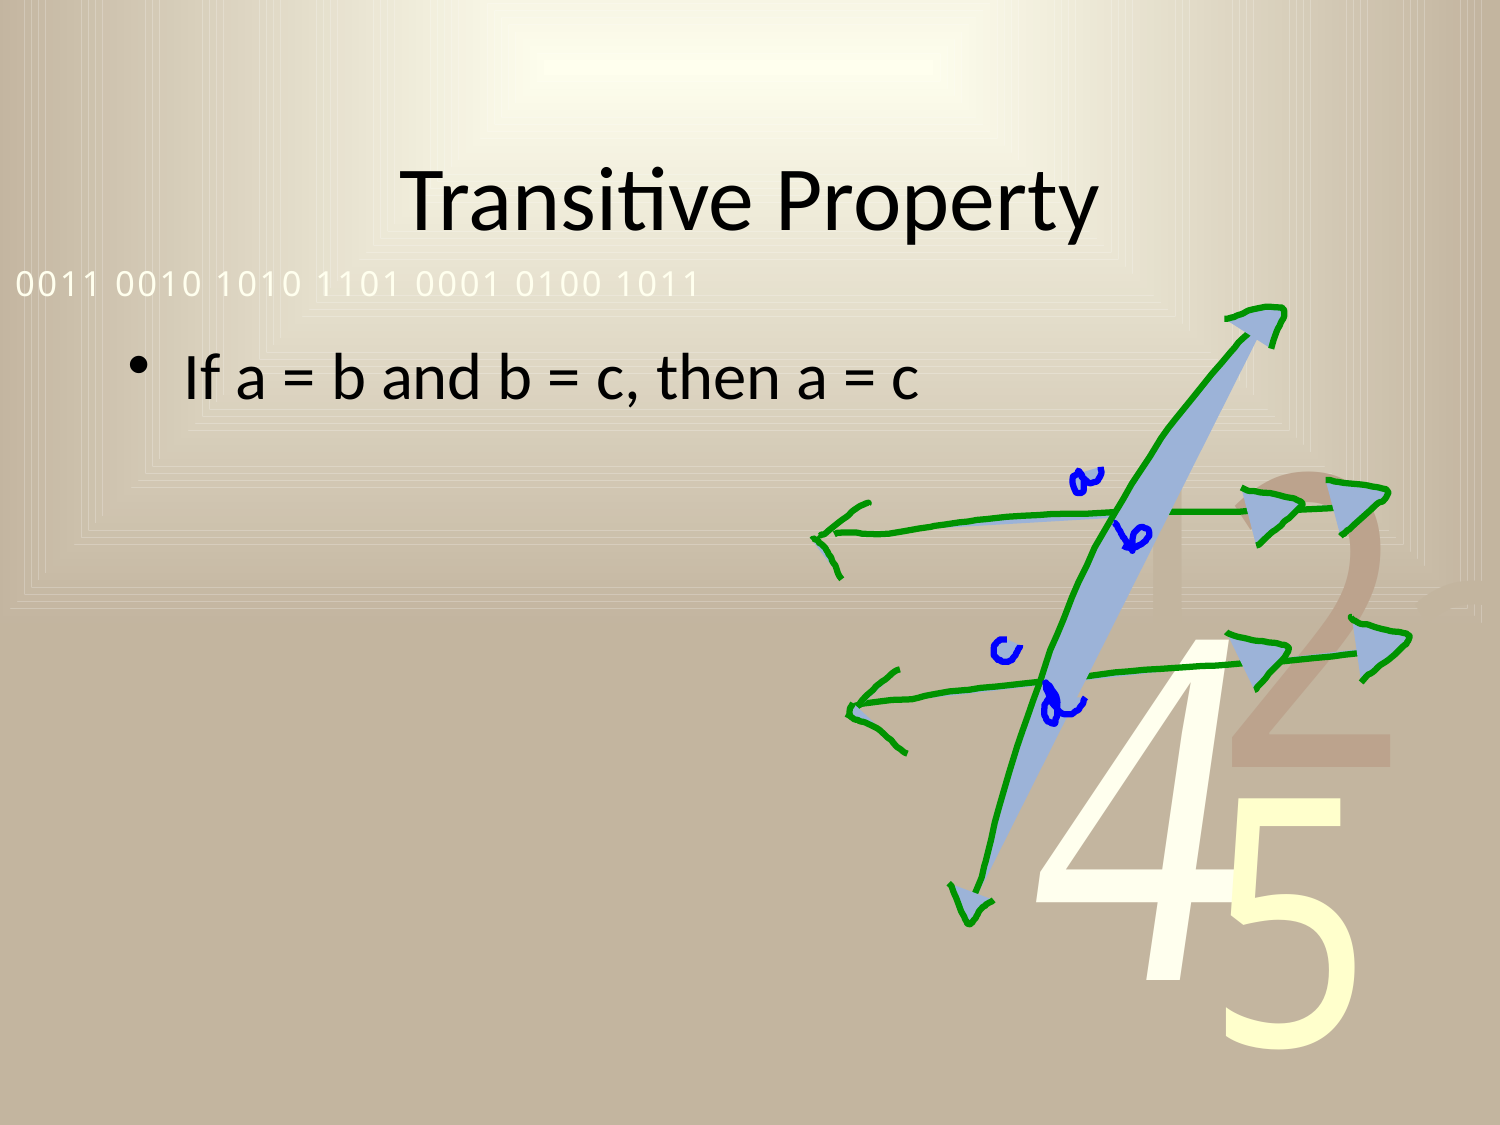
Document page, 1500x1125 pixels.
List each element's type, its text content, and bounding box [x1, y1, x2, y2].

text_box [975, 334, 1257, 894]
text_box [1113, 523, 1150, 551]
title Transitive Property [112, 99, 1388, 288]
text_box [1325, 479, 1389, 537]
text_box [1299, 504, 1332, 510]
text_box [1170, 510, 1247, 515]
list If a = b and b = c, then a = c [112, 324, 1388, 1001]
text_box [1072, 466, 1102, 493]
text_box [811, 538, 842, 580]
text_box [1044, 682, 1086, 724]
text_box [1241, 487, 1303, 546]
text_box [857, 669, 900, 708]
text_box [849, 703, 908, 754]
text_box [993, 639, 1021, 662]
text_box [1282, 649, 1356, 662]
text_box [1224, 306, 1285, 349]
text_box [948, 883, 994, 925]
text_box [819, 502, 869, 536]
text_box [834, 512, 1114, 535]
text_box [862, 681, 1039, 706]
text_box [1086, 662, 1241, 681]
text_box [1226, 631, 1289, 690]
text_box [1350, 616, 1410, 683]
